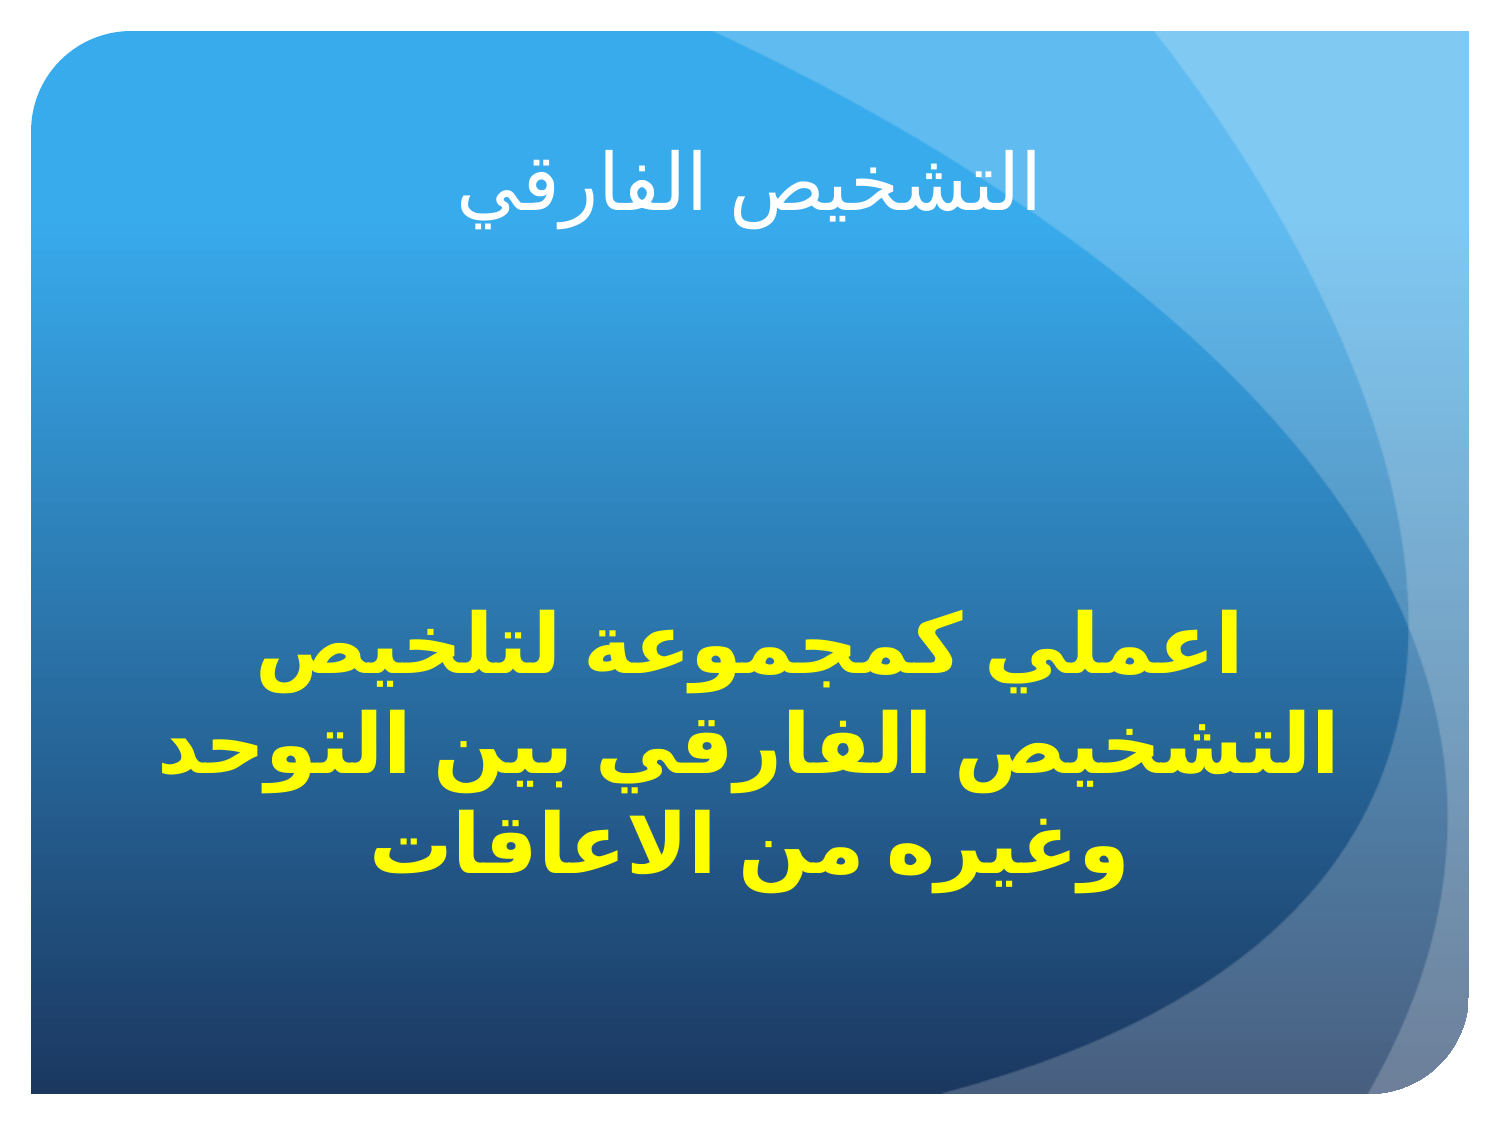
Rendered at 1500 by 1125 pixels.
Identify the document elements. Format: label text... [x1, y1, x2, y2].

picture [24, 30, 1473, 1094]
title التشخيص الفارقي [127, 62, 1372, 234]
list اعملي كمجموعة لتلخيص التشخيص الفارقي بين التوحد وغيره من الاعاقات [127, 299, 1372, 991]
